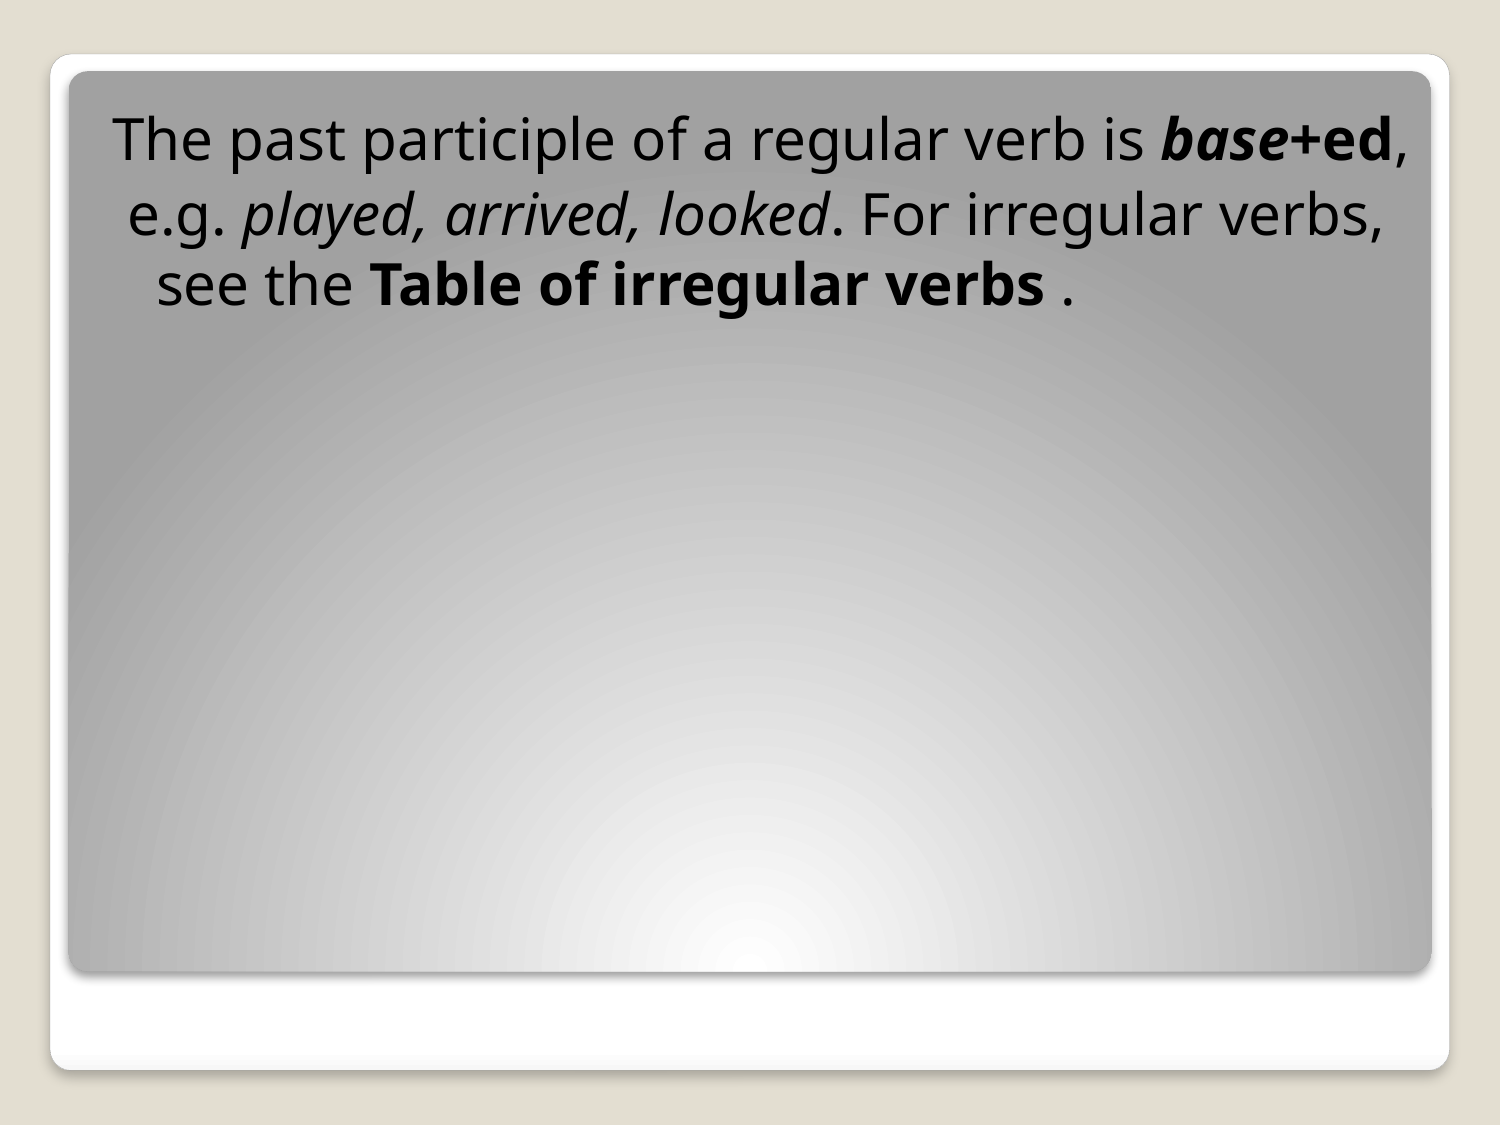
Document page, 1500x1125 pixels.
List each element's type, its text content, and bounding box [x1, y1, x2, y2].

list The past participle of a regular verb is base+ed, e.g. played, arrived, looked. For irregular verbs, see the Table of irregular verbs . [82, 86, 1425, 774]
